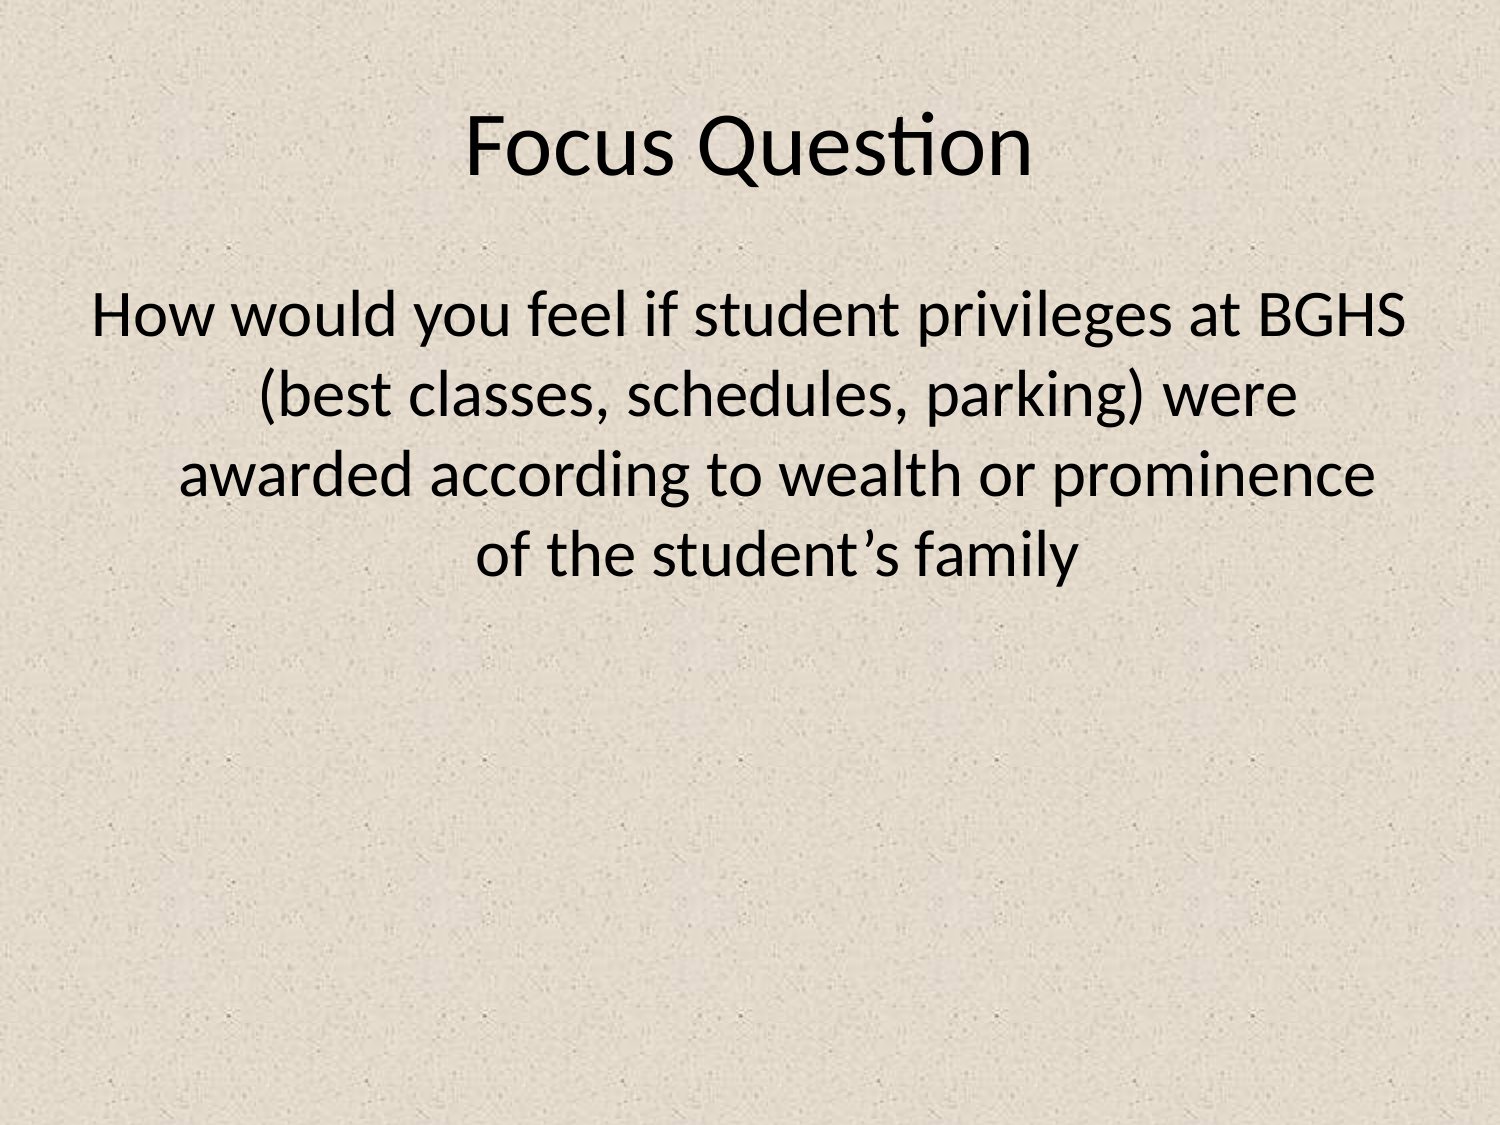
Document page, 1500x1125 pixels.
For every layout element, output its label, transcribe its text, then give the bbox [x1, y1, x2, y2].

picture [0, 0, 1500, 1125]
title Focus Question [75, 45, 1425, 233]
list How would you feel if student privileges at BGHS (best classes, schedules, parking) were awarded according to wealth or prominence of the student’s family [75, 262, 1425, 1005]
